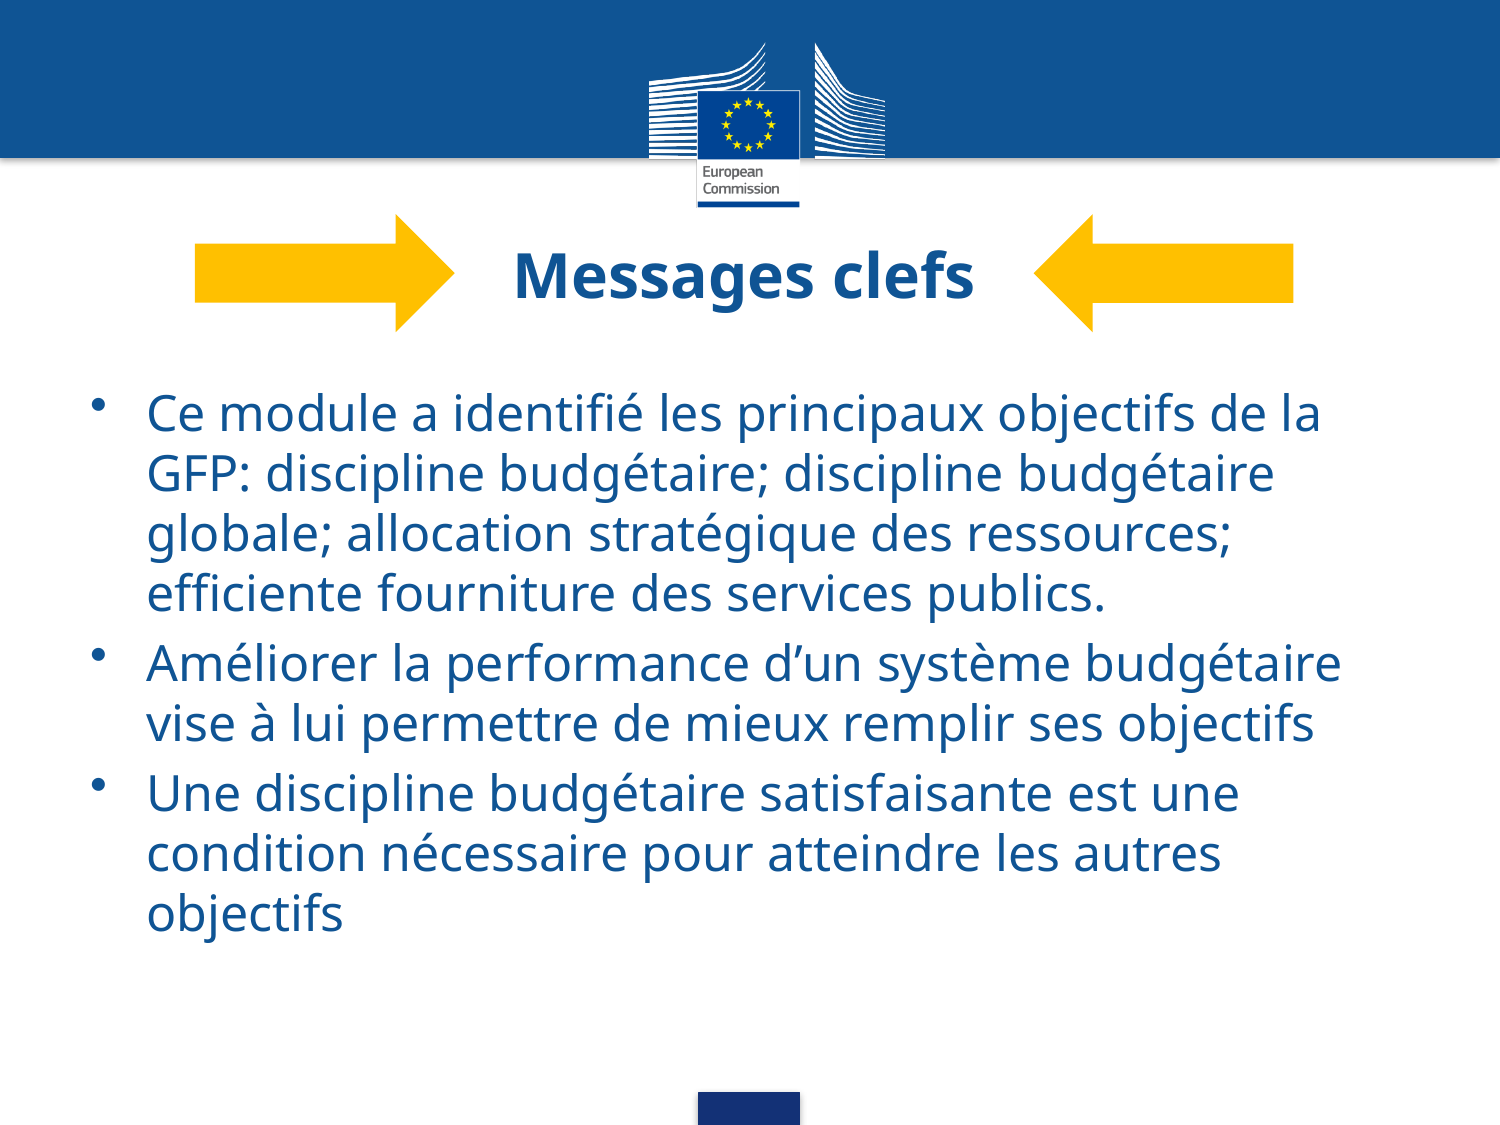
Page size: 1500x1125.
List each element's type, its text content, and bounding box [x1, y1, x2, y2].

text_box [1033, 214, 1294, 333]
list Ce module a identifié les principaux objectifs de la GFP: discipline budgétaire; discipline budgétaire globale; allocation stratégique des ressources; efficiente fourniture des services publics. Améliorer la performance d’un système budgétaire vise à lui permettre de mieux remplir ses objectifs Une discipline budgétaire satisfaisante est une condition nécessaire pour atteindre les autres objectifs [74, 373, 1426, 989]
text_box [194, 214, 455, 333]
title Messages clefs [69, 196, 1420, 351]
picture [649, 42, 885, 196]
